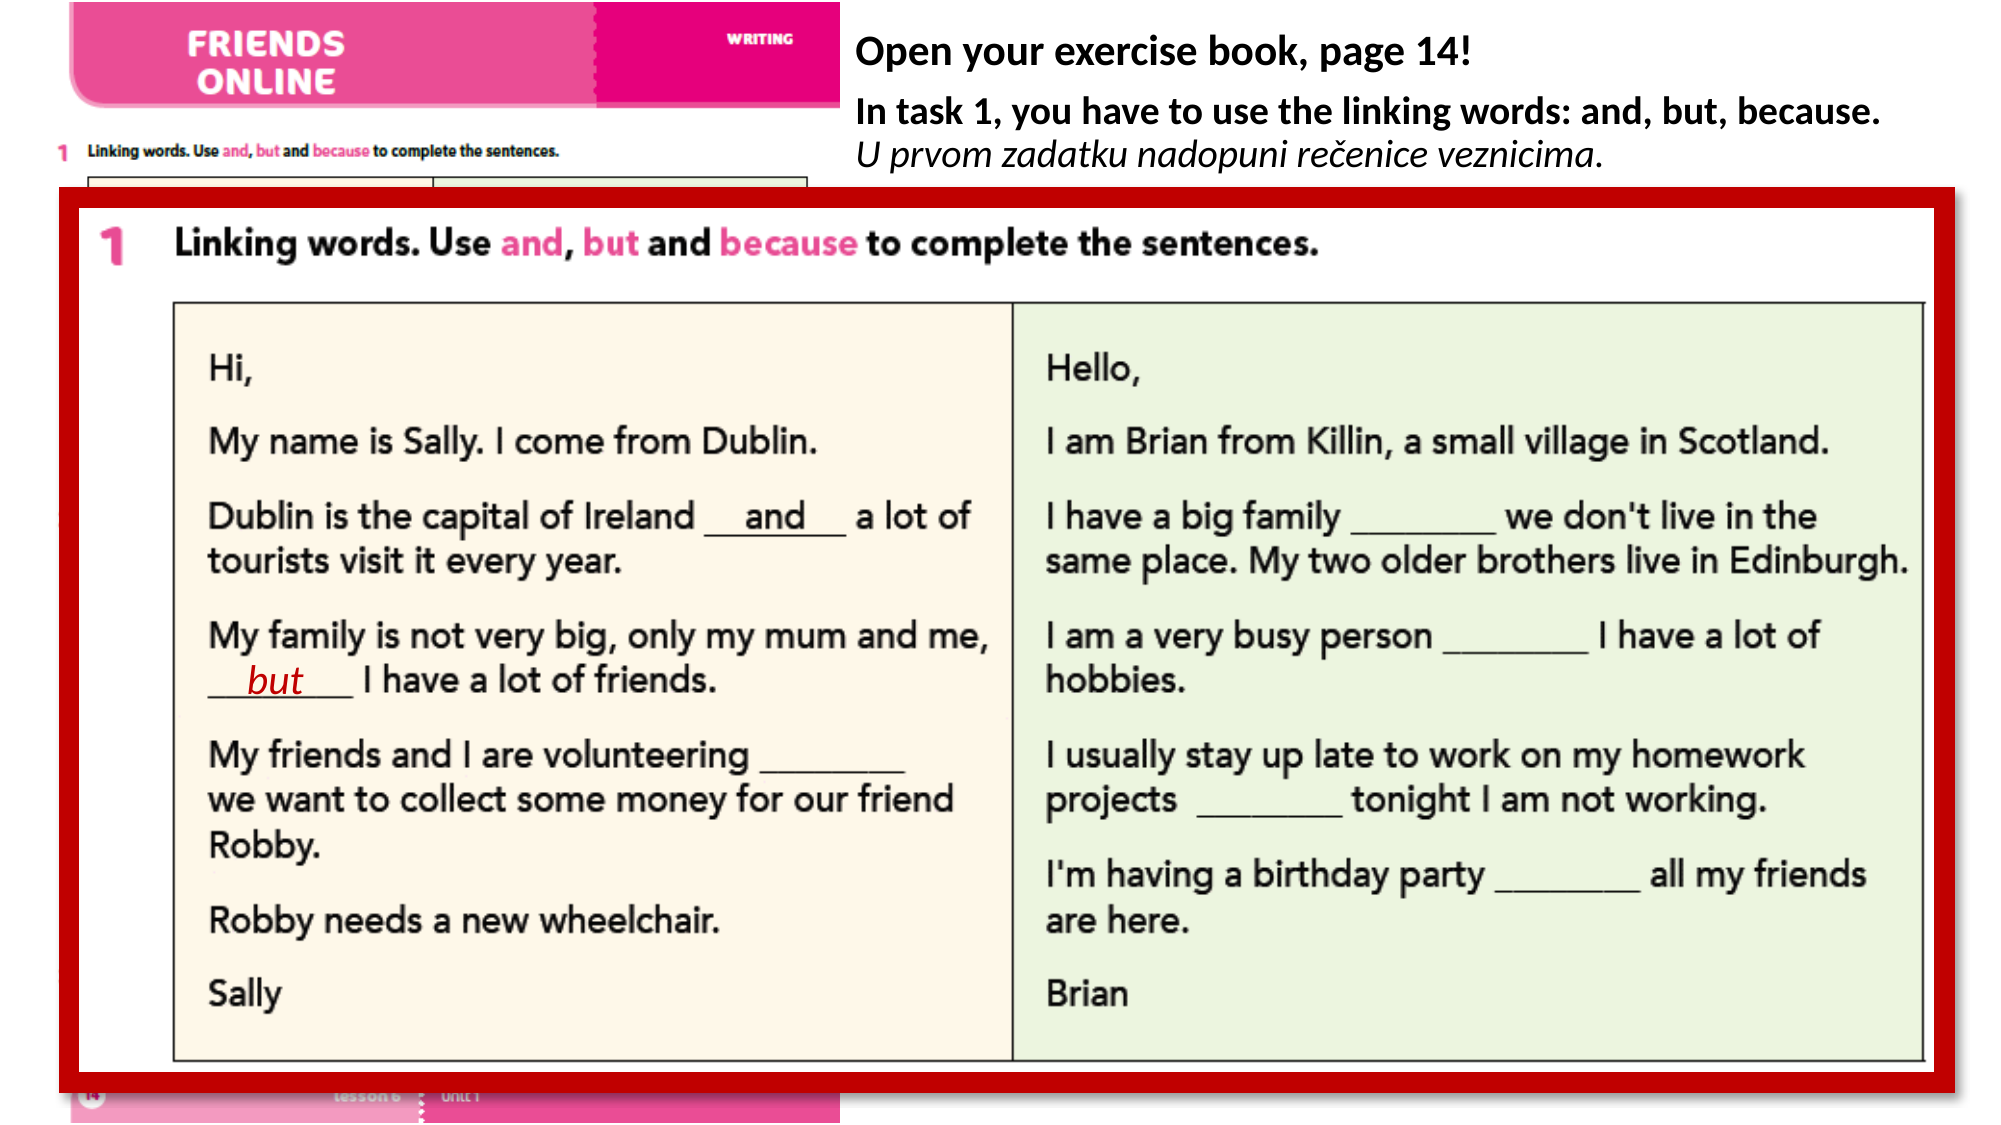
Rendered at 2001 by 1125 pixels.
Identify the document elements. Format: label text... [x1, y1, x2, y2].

text_box Open your exercise book, page 14! [840, 20, 1767, 83]
text_box In task 1, you have to use the linking words: and, but, because. U prvom zadatku nadopuni rečenice veznicima. [840, 83, 1922, 186]
picture [1, 2, 1934, 1123]
